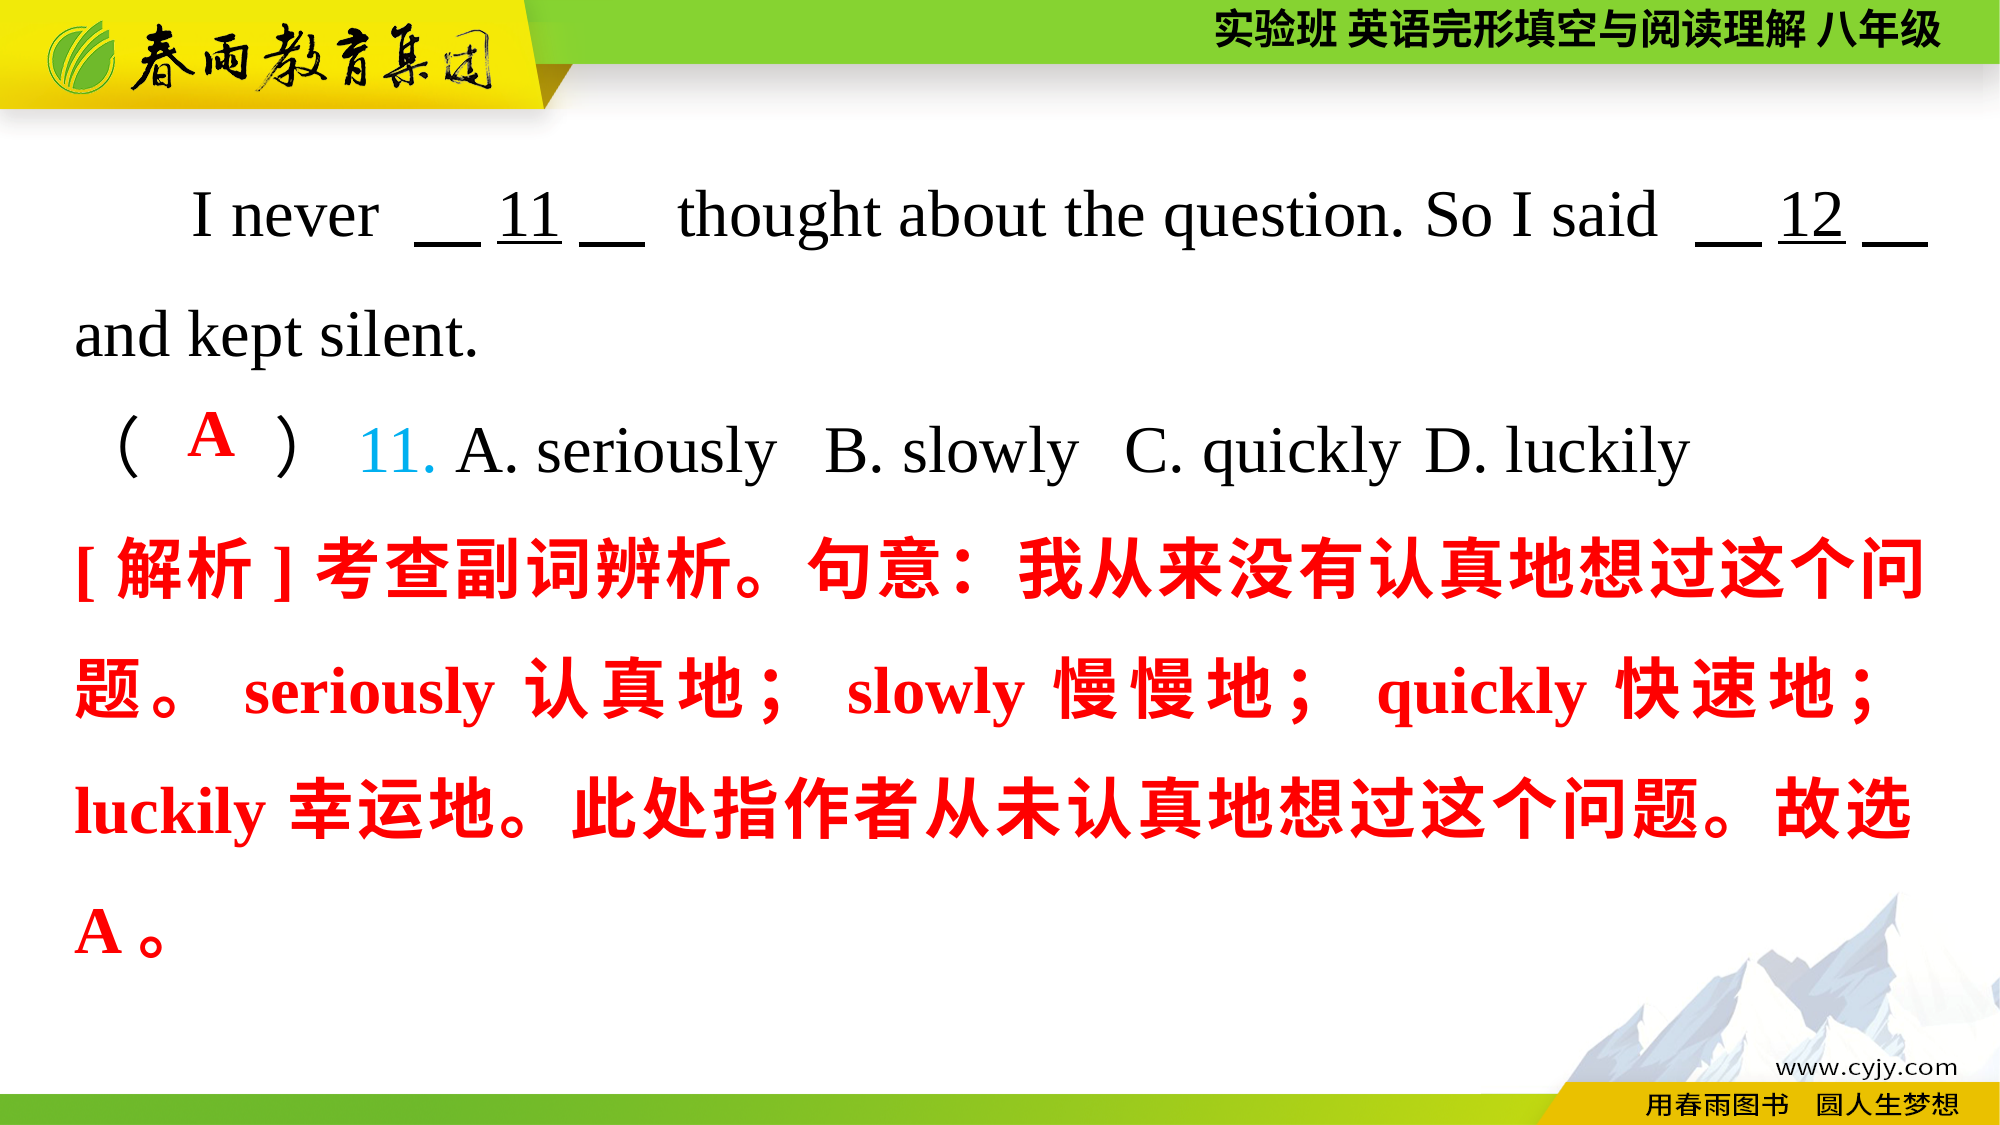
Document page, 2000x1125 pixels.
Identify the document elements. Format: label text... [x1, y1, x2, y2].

picture [0, 0, 2000, 1125]
text_box （ ）11. A. seriously B. slowly C. quickly D. luckily [59, 358, 1944, 479]
text_box A [172, 382, 251, 478]
list I never 11 thought about the question. So I said 12 and kept silent. [59, 122, 1944, 358]
text_box [解析]考查副词辨析。句意：我从来没有认真地想过这个问题。seriously认真地；slowly慢慢地；quickly快速地；luckily幸运地。此处指作者从未认真地想过这个问题。故选A。 [59, 479, 1944, 975]
